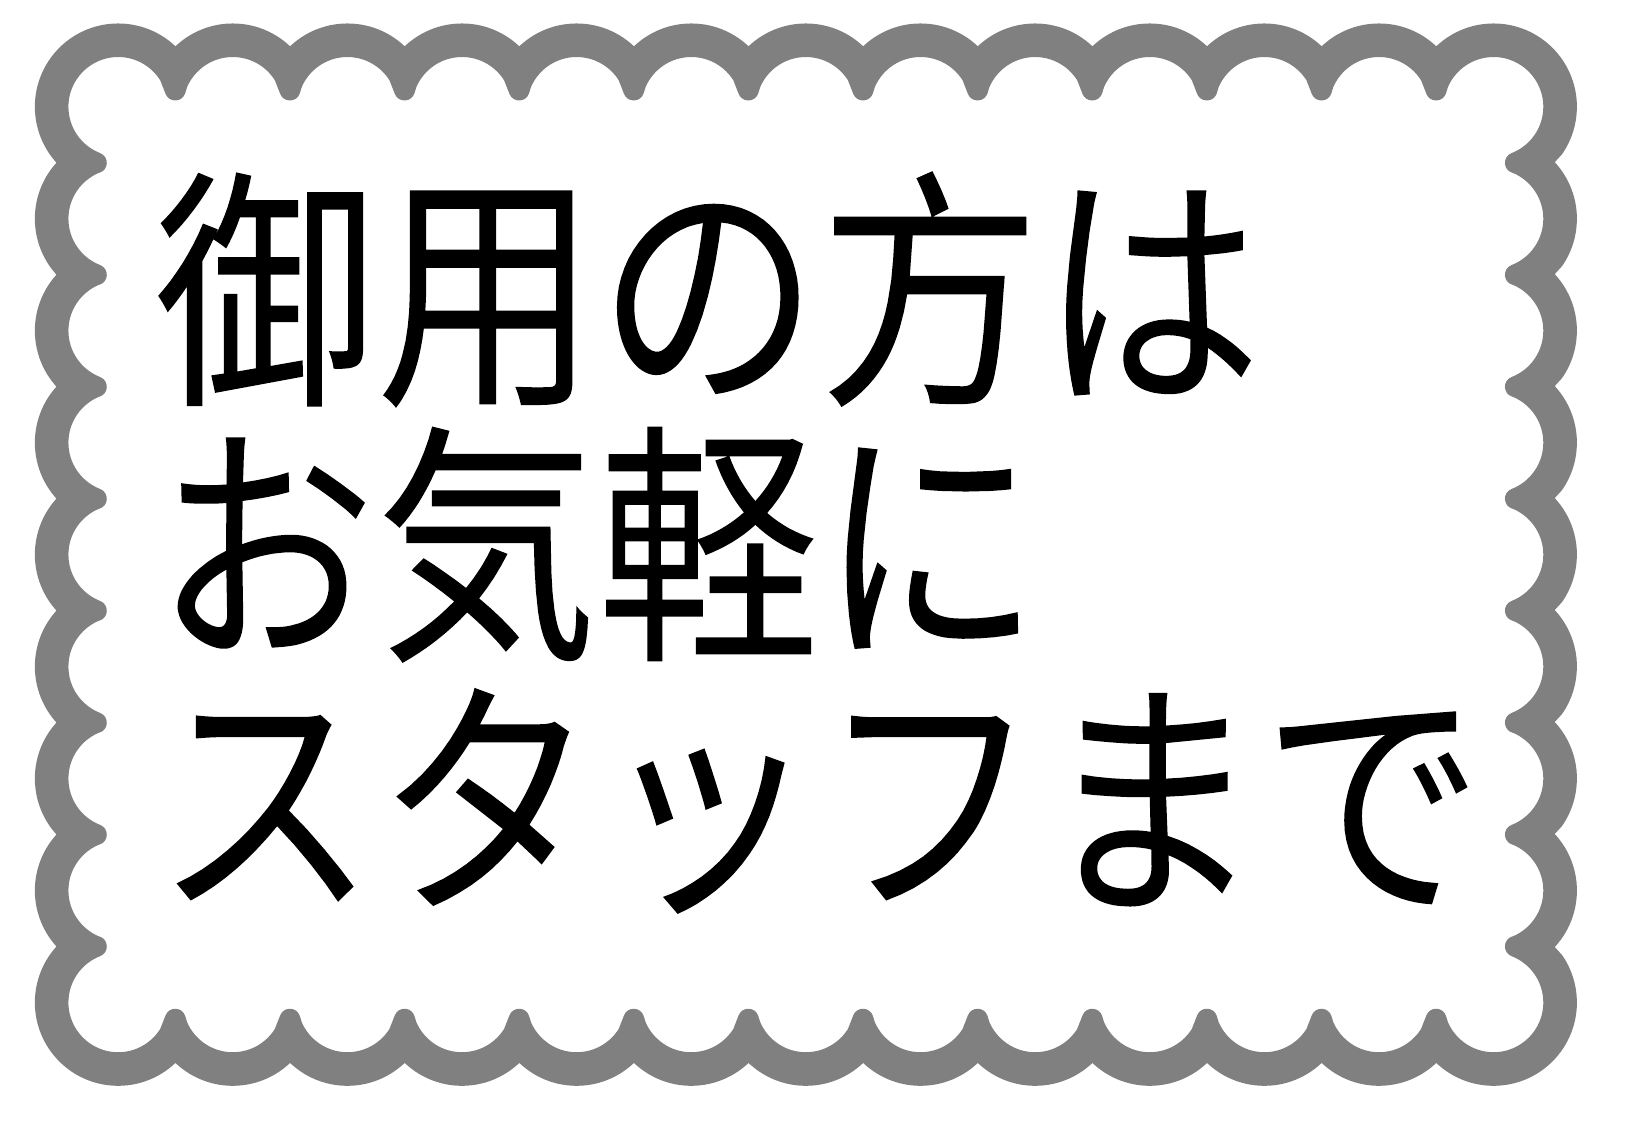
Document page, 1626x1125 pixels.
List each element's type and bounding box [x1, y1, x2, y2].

text_box [43, 31, 1569, 1078]
